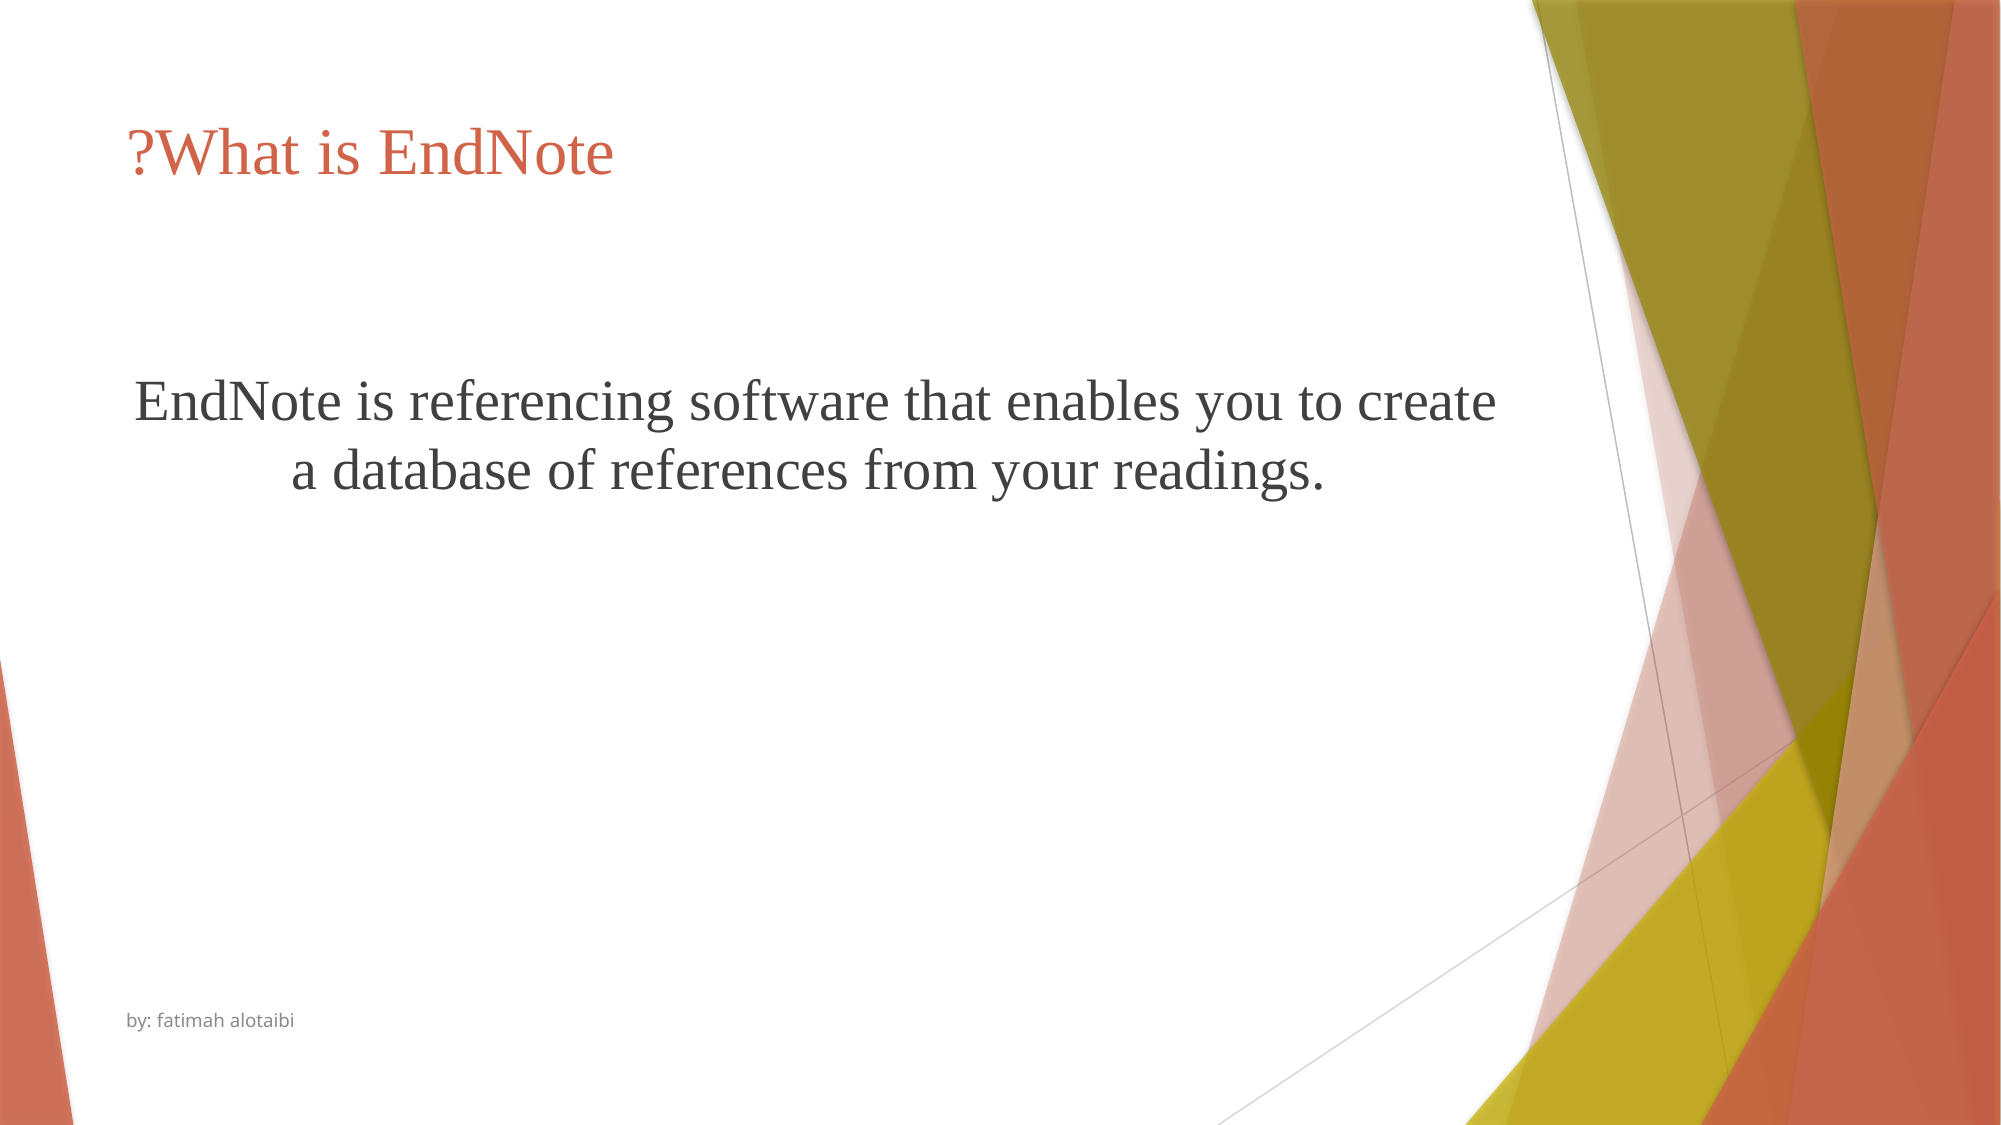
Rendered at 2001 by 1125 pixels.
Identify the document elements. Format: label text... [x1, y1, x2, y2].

list EndNote is referencing software that enables you to create a database of references from your readings. [111, 354, 1522, 992]
footer by: fatimah alotaibi [111, 991, 1145, 1051]
title What is EndNote? [111, 99, 1522, 317]
